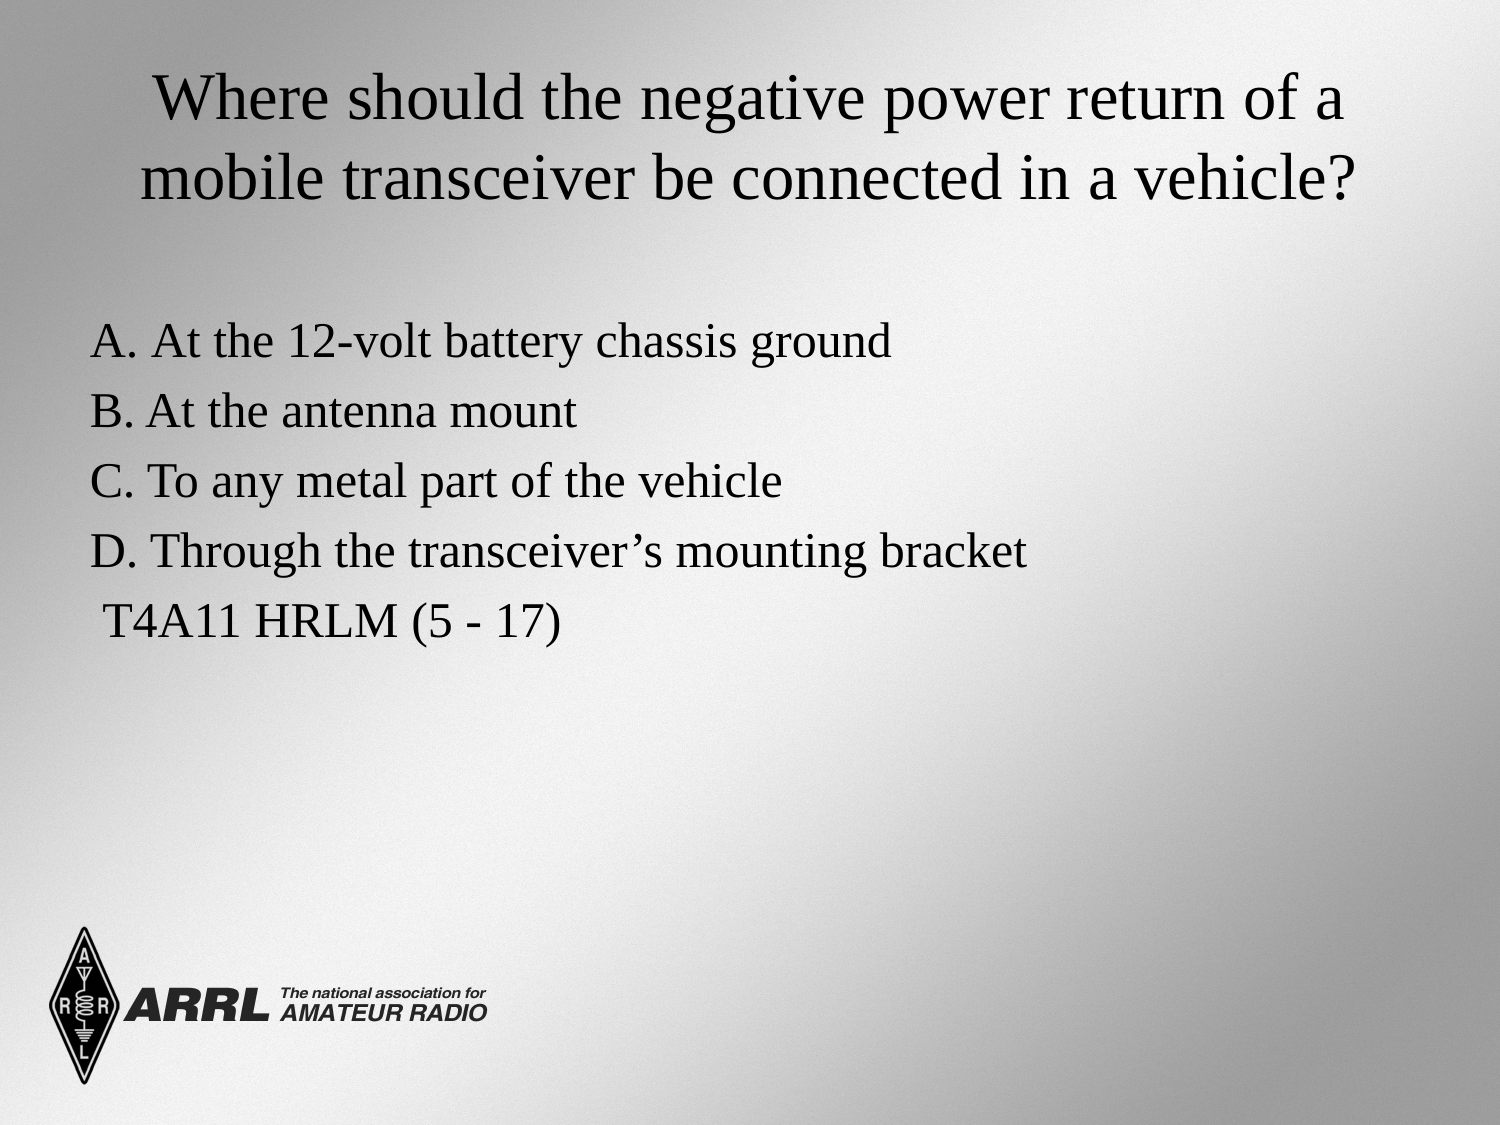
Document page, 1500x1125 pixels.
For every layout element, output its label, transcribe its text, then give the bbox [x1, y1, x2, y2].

picture [0, 0, 1500, 1125]
list A. At the 12-volt battery chassis ground B. At the antenna mount C. To any metal part of the vehicle D. Through the transceiver’s mounting bracket T4A11 HRLM (5 - 17) [75, 299, 1425, 1005]
title Where should the negative power return of a mobile transceiver be connected in a vehicle? [75, 45, 1425, 233]
